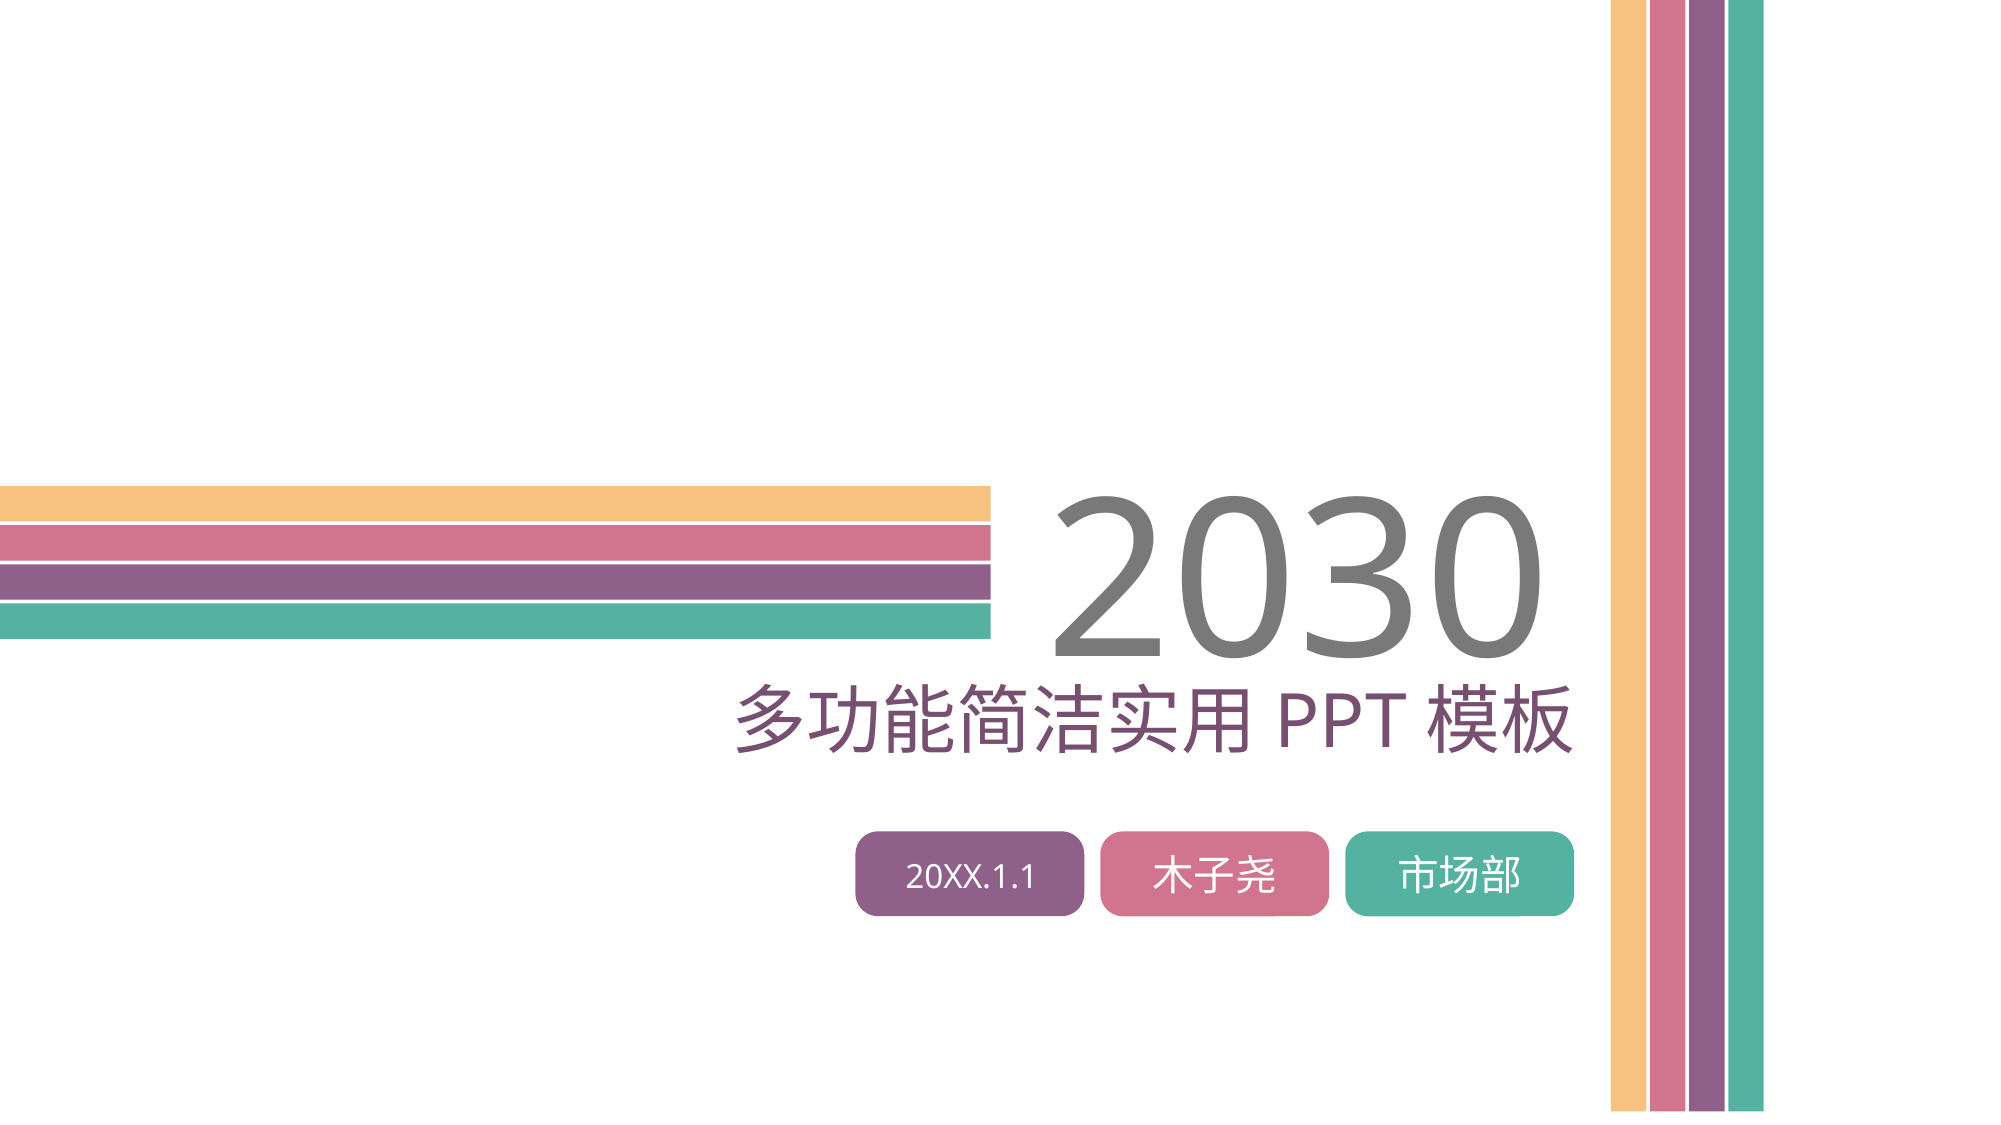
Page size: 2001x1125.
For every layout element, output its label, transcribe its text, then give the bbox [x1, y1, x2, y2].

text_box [1345, 831, 1575, 917]
text_box 多功能简洁实用PPT模板 [696, 665, 1590, 771]
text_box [855, 831, 1085, 917]
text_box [1131, 479, 2000, 633]
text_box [0, 485, 991, 639]
text_box 2030 [953, 428, 1610, 708]
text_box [1100, 831, 1330, 917]
